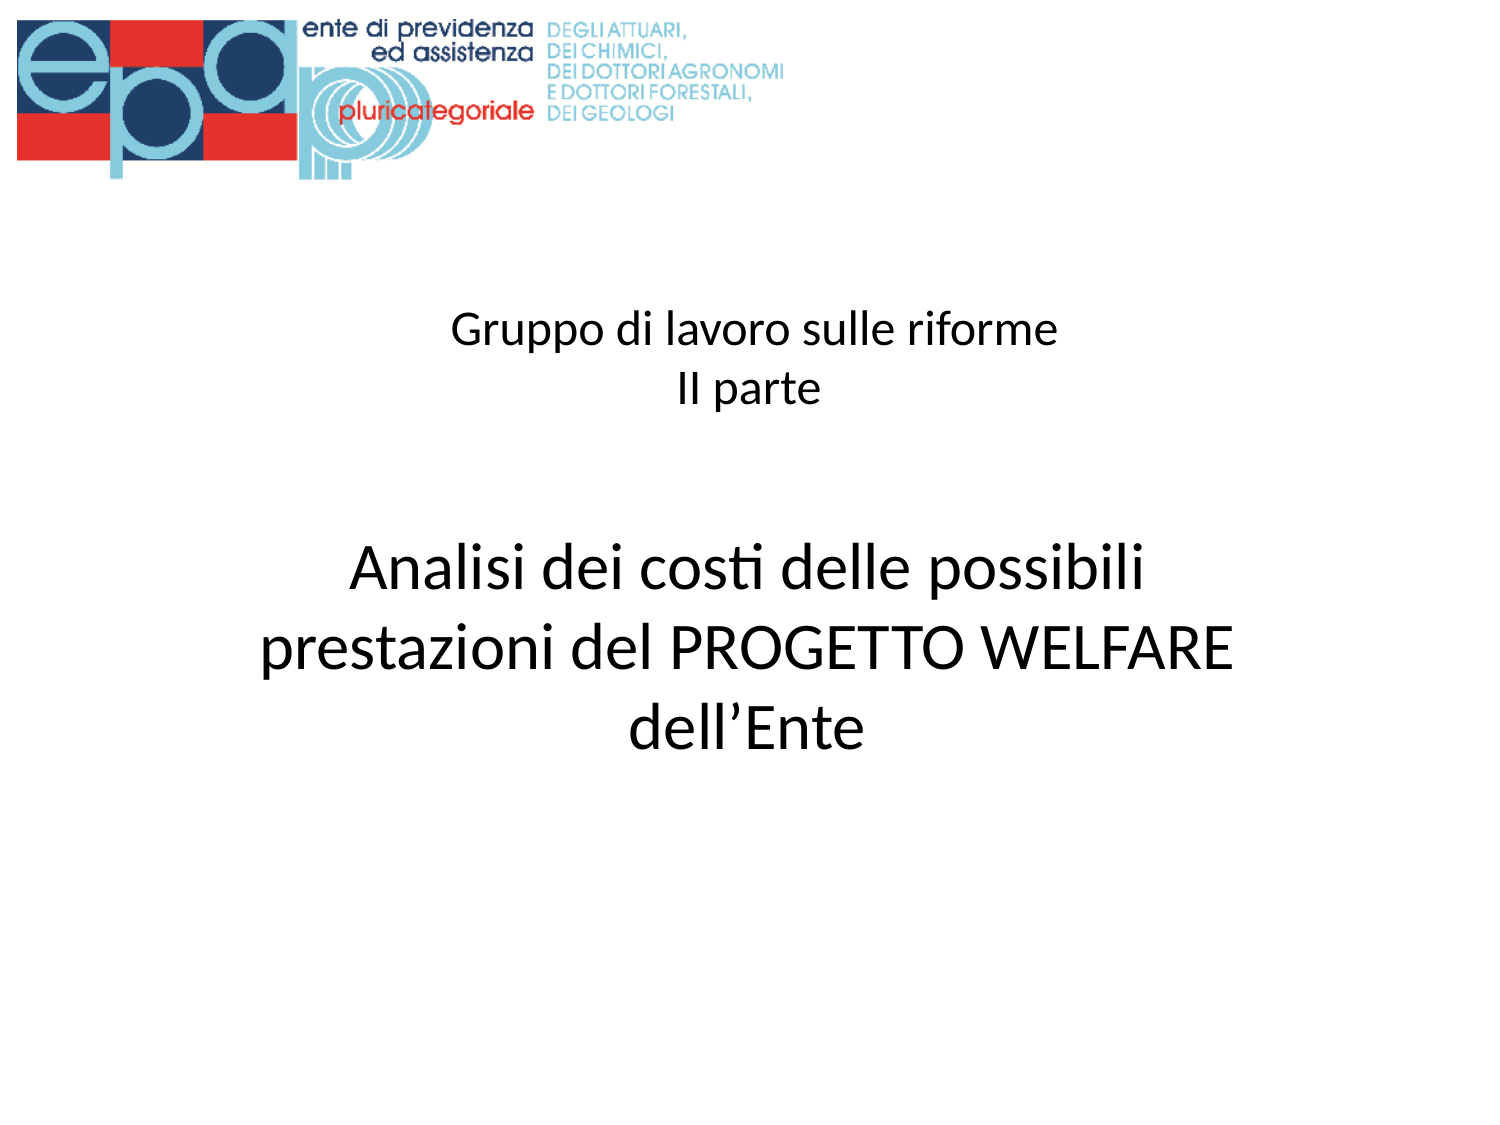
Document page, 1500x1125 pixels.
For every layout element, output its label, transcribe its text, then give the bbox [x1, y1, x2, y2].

picture [17, 18, 792, 182]
title Gruppo di lavoro sulle riforme II parte [117, 234, 1393, 476]
subtitle Analisi dei costi delle possibili prestazioni del PROGETTO WELFARE dell’Ente [222, 515, 1273, 804]
